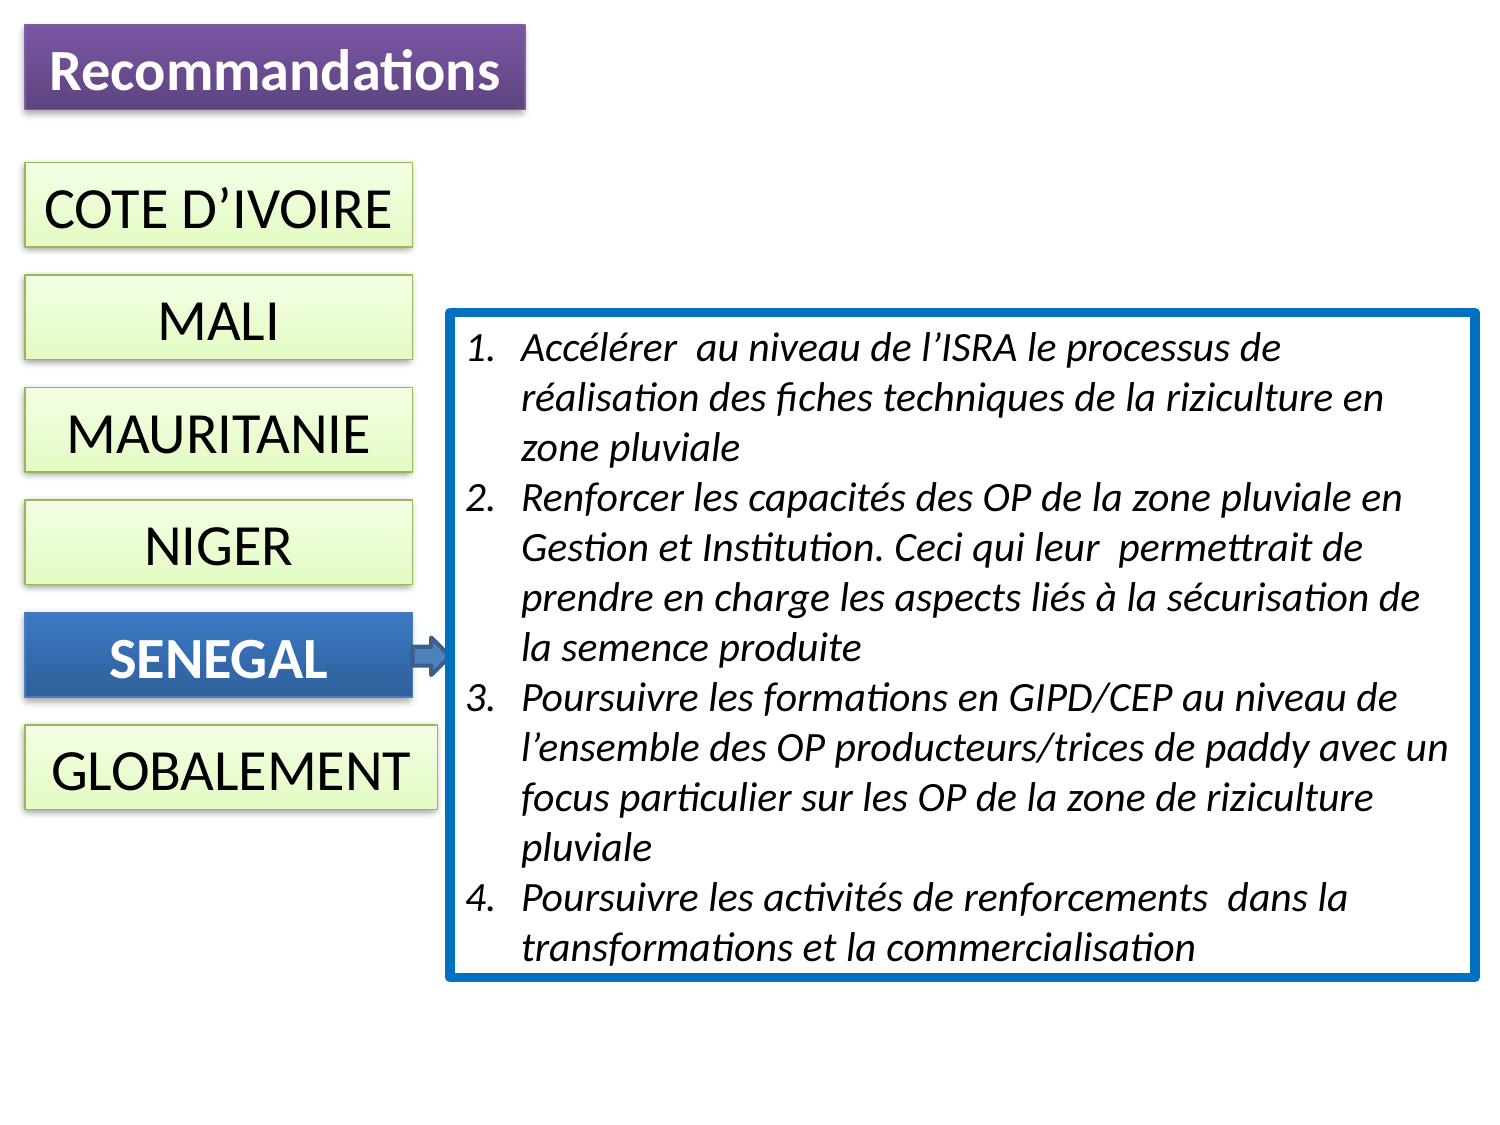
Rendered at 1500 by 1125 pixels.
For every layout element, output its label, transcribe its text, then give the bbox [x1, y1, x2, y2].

text_box Accélérer au niveau de l’ISRA le processus de réalisation des fiches techniques de la riziculture en zone pluviale Renforcer les capacités des OP de la zone pluviale en Gestion et Institution. Ceci qui leur permettrait de prendre en charge les aspects liés à la sécurisation de la semence produite Poursuivre les formations en GIPD/CEP au niveau de l’ensemble des OP producteurs/trices de paddy avec un focus particulier sur les OP de la zone de riziculture pluviale Poursuivre les activités de renforcements dans la transformations et la commercialisation [450, 312, 1475, 978]
text_box NIGER [24, 499, 413, 585]
text_box MAURITANIE [24, 387, 413, 473]
text_box GLOBALEMENT [24, 724, 438, 810]
text_box SENEGAL [24, 612, 413, 698]
text_box COTE D’IVOIRE [24, 162, 413, 248]
text_box [410, 635, 450, 677]
text_box MALI [24, 274, 413, 360]
text_box Recommandations [24, 24, 526, 110]
